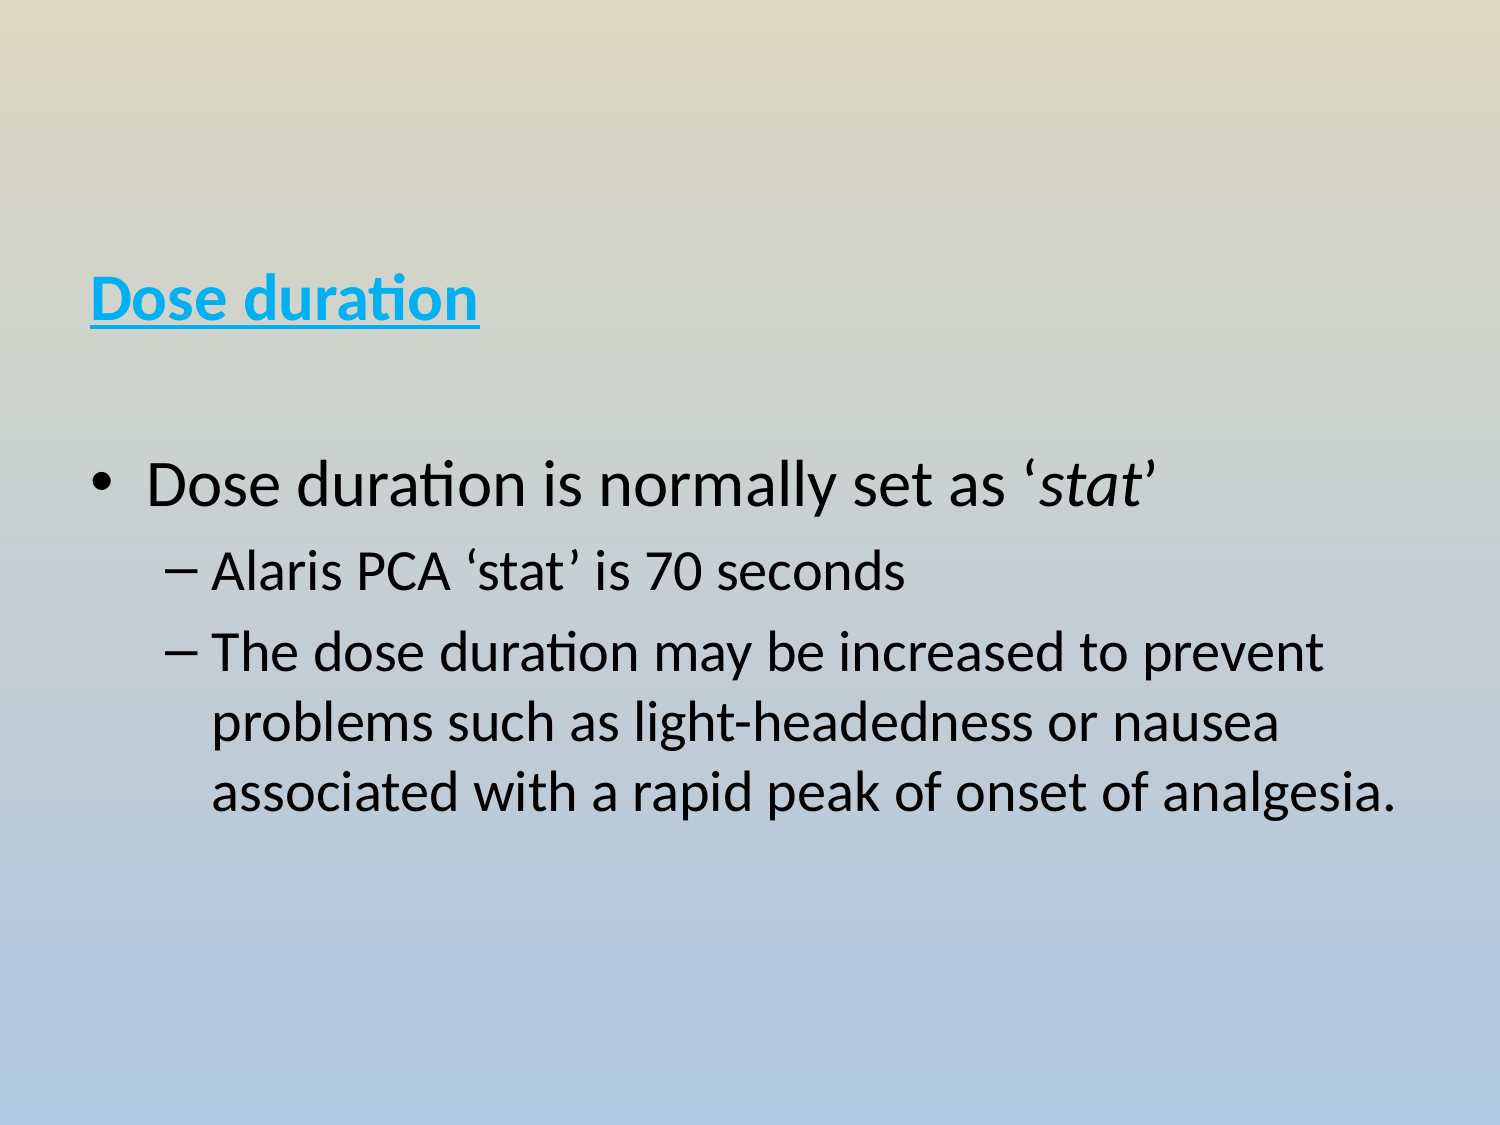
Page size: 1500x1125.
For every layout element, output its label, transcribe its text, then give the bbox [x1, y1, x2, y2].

list Dose duration Dose duration is normally set as ‘stat’ Alaris PCA ‘stat’ is 70 seconds The dose duration may be increased to prevent problems such as light-headedness or nausea associated with a rapid peak of onset of analgesia. [74, 245, 1426, 1006]
